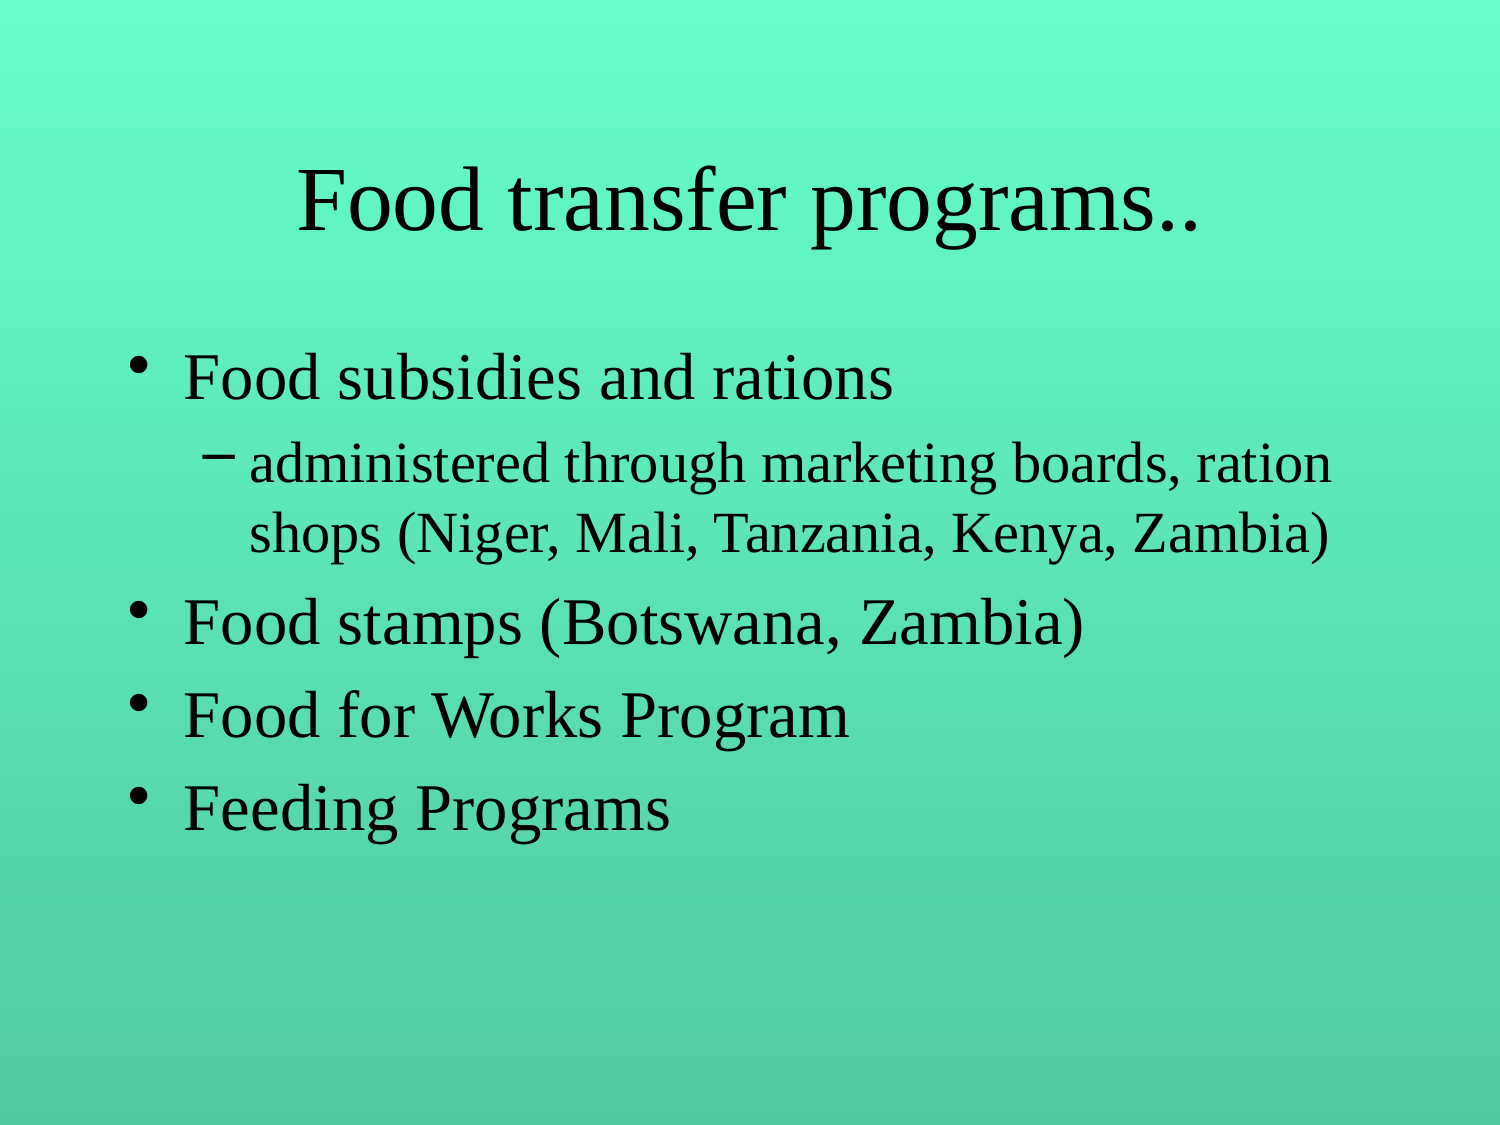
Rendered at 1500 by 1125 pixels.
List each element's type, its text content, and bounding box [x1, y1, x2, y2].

list Food subsidies and rations administered through marketing boards, ration shops (Niger, Mali, Tanzania, Kenya, Zambia) Food stamps (Botswana, Zambia) Food for Works Program Feeding Programs [112, 324, 1388, 1001]
title Food transfer programs.. [112, 99, 1388, 288]
